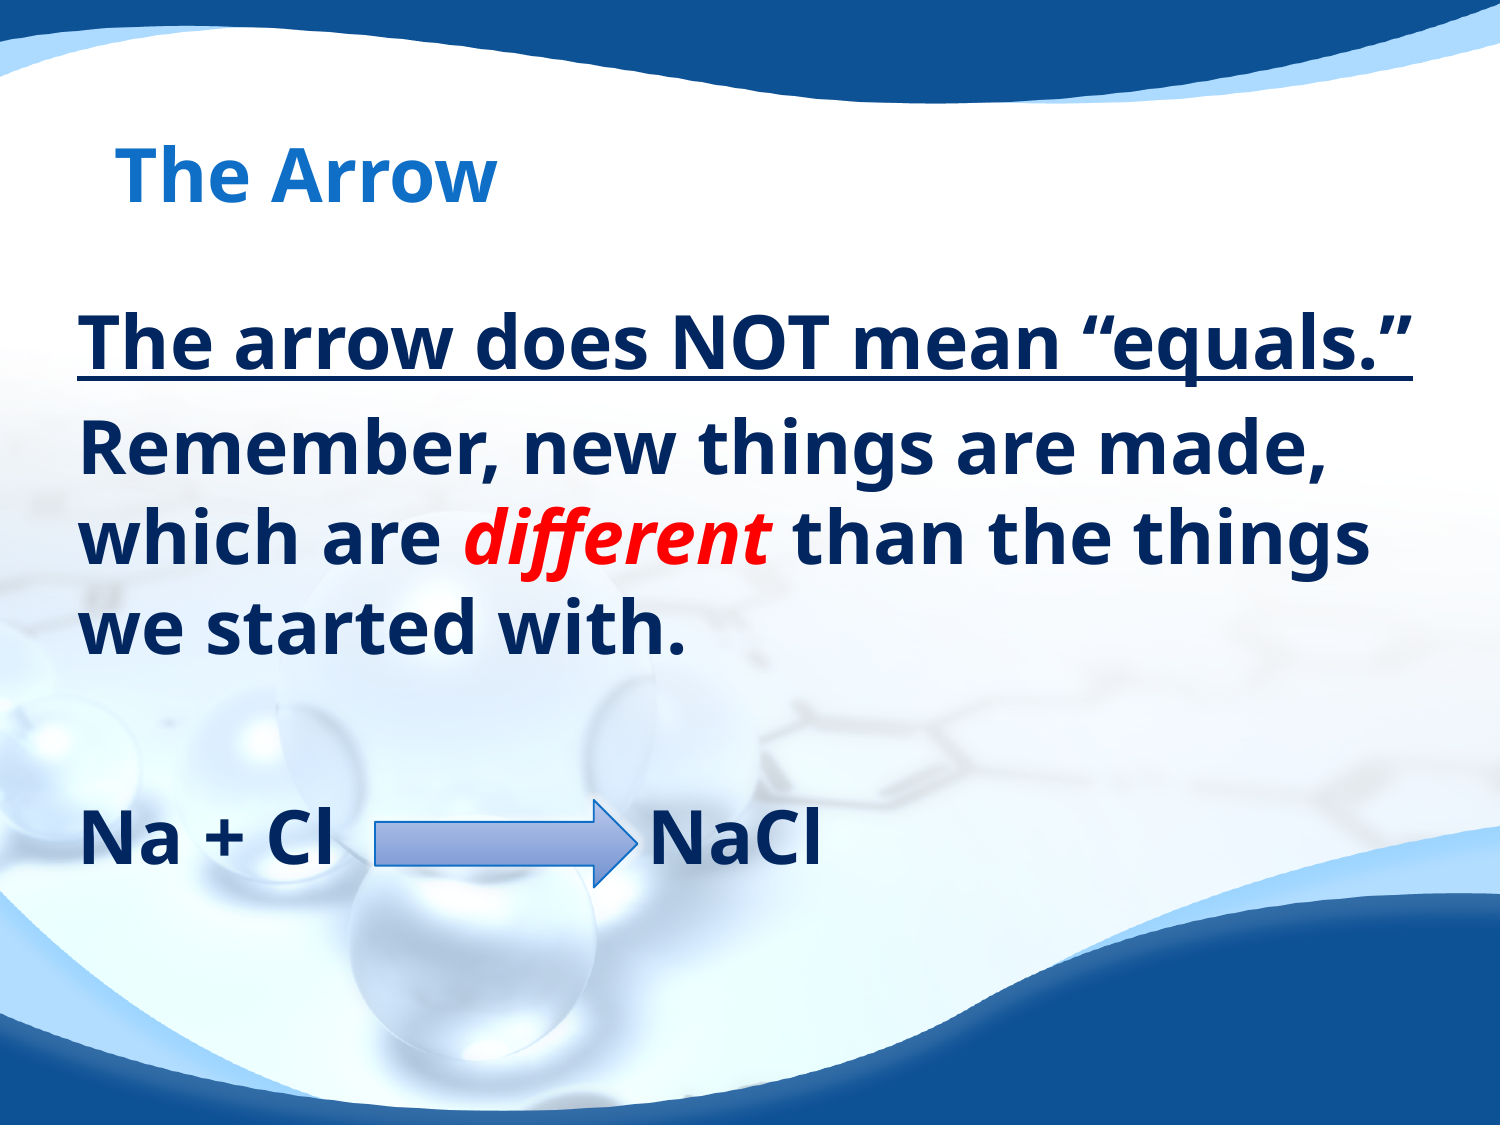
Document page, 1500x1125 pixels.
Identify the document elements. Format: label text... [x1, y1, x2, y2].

picture [0, 0, 1500, 1125]
text_box [374, 799, 639, 889]
list The arrow does NOT mean “equals.” Remember, new things are made, which are different than the things we started with. Na + Cl NaCl [62, 287, 1451, 1006]
title The Arrow [99, 120, 1451, 226]
